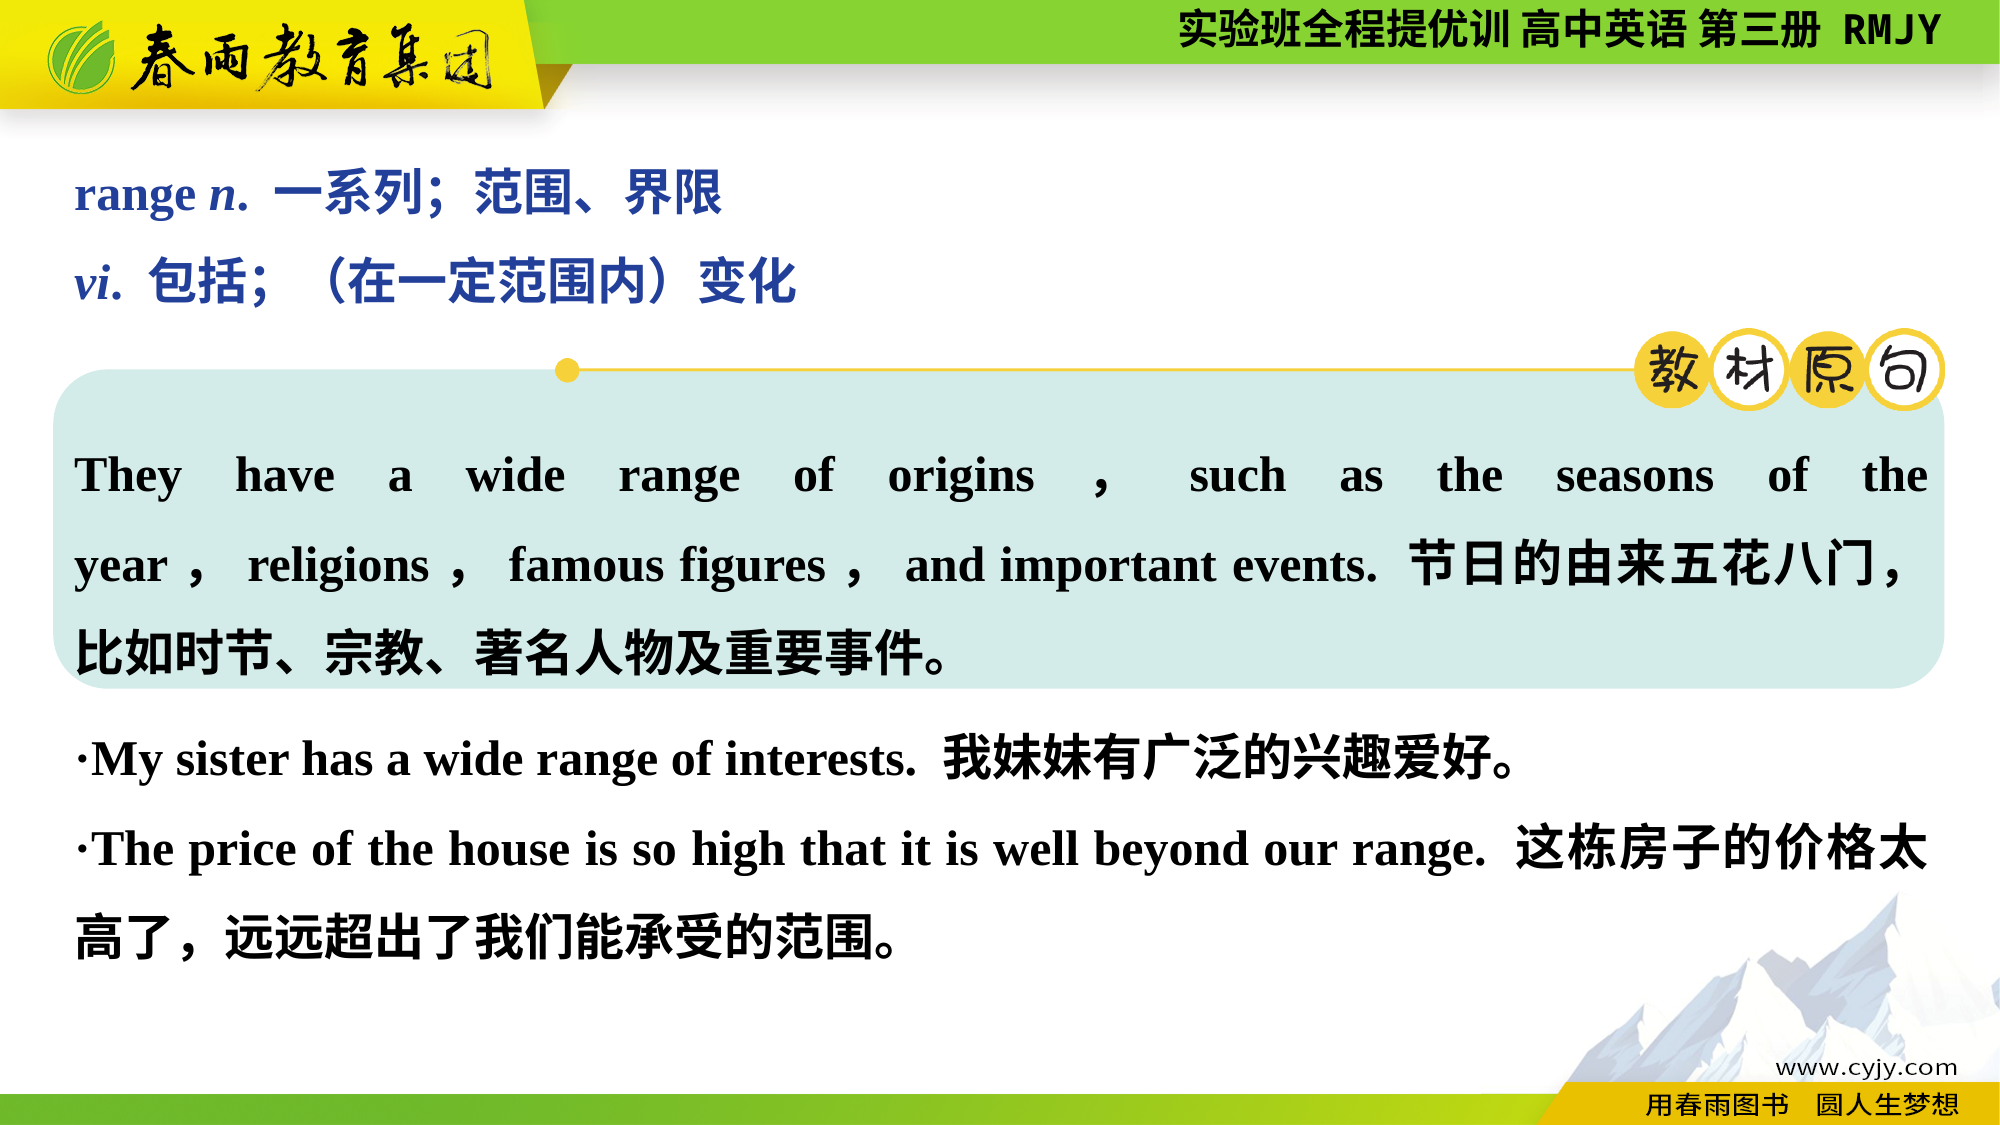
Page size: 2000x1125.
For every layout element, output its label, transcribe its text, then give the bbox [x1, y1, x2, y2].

text_box ·My sister has a wide range of interests. 我妹妹有广泛的兴趣爱好。 ·The price of the house is so high that it is well beyond our range. 这栋房子的价格太高了，远远超出了我们能承受的范围。 [59, 687, 1944, 973]
text_box They have a wide range of origins，such as the seasons of the year，religions，famous figures，and important events. 节日的由来五花八门，比如时节、宗教、著名人物及重要事件。 [59, 404, 1944, 687]
text_box [54, 370, 550, 656]
picture [0, 0, 2000, 1125]
list range n. 一系列；范围、界限 vi. 包括；（在一定范围内）变化 [59, 122, 1944, 320]
